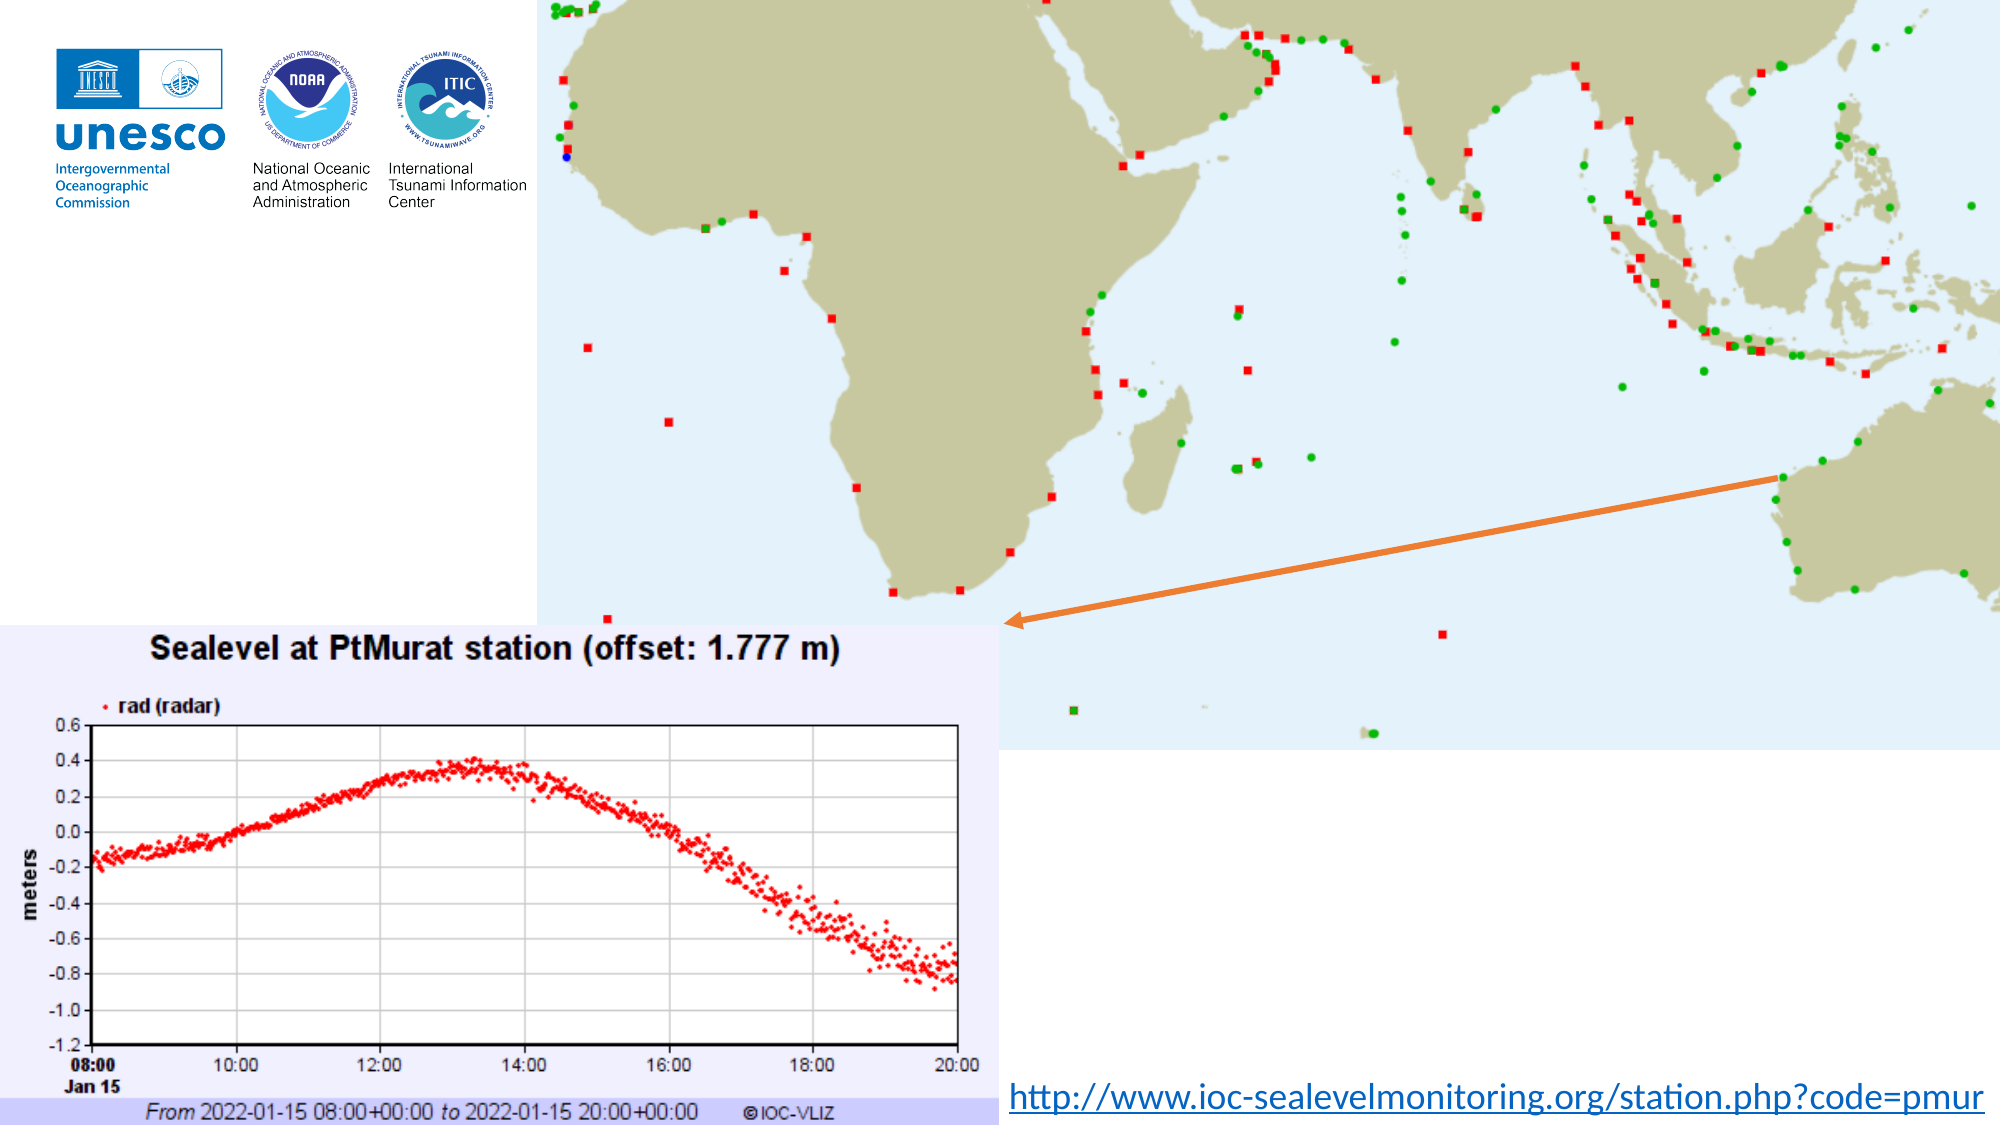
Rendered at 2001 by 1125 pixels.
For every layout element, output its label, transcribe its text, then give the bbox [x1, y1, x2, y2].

text_box http://www.ioc-sealevelmonitoring.org/station.php?code=pmur [999, 1064, 2000, 1125]
picture [43, 35, 527, 221]
picture [0, 0, 2000, 1125]
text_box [1003, 478, 1778, 624]
